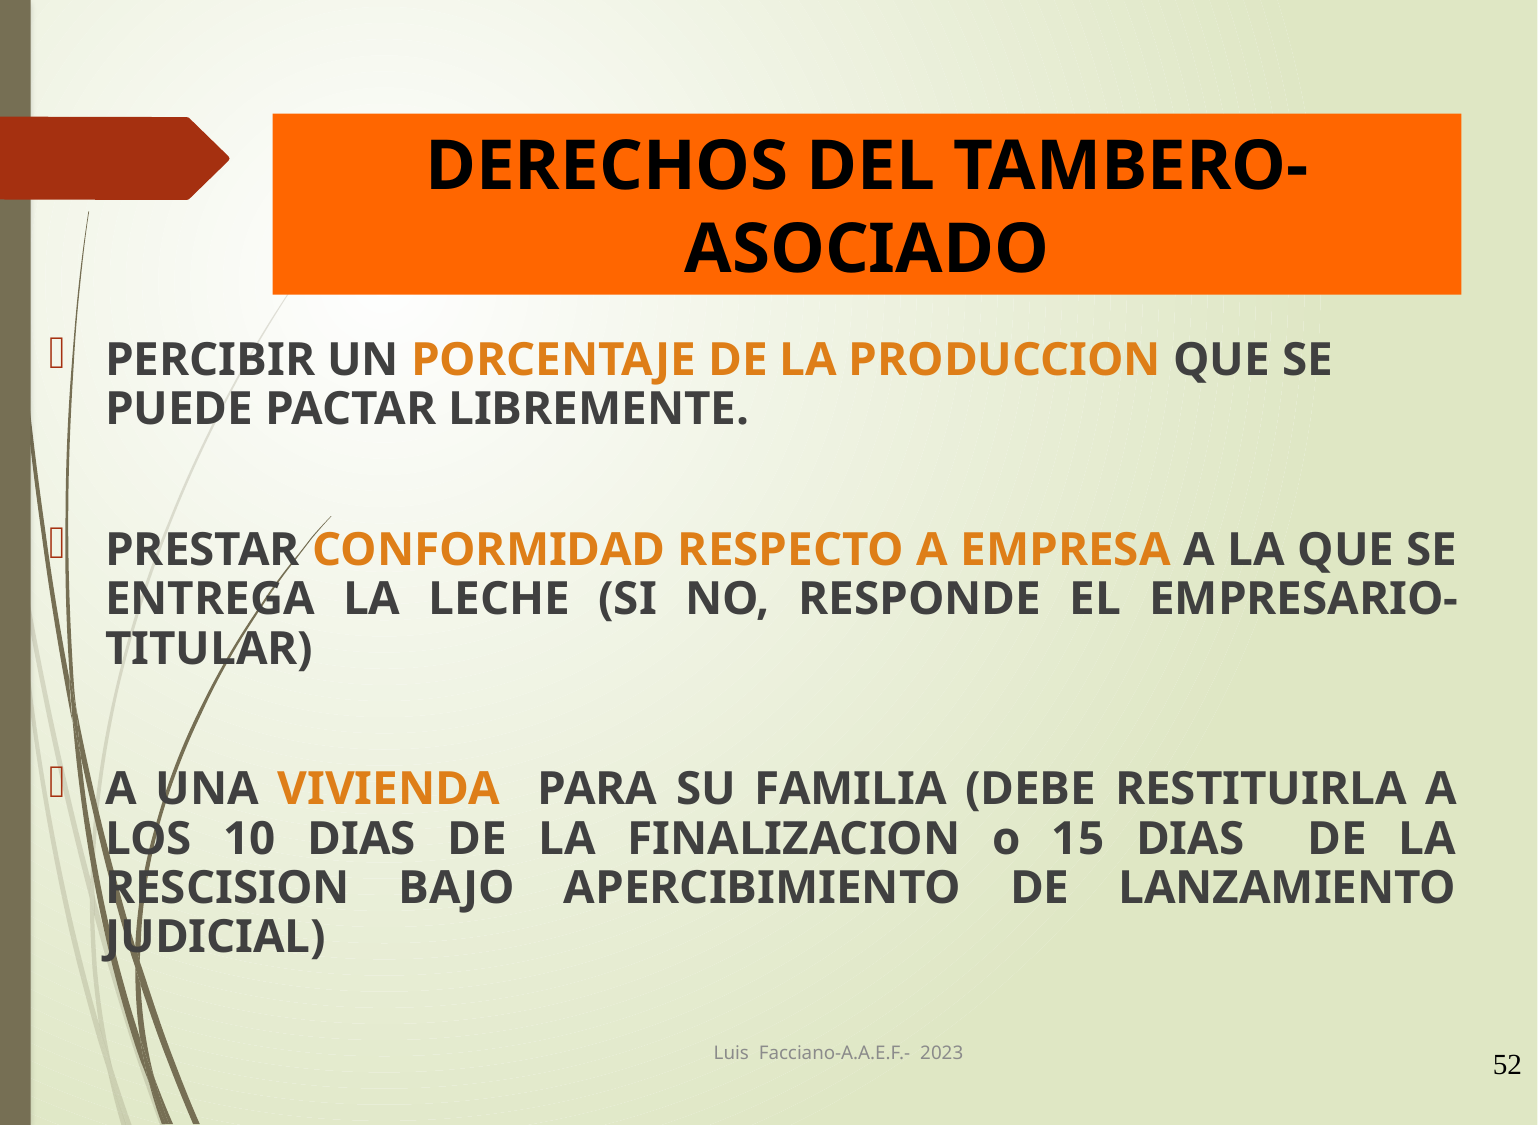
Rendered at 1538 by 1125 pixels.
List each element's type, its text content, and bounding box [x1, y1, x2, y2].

list PERCIBIR UN PORCENTAJE DE LA PRODUCCION QUE SE PUEDE PACTAR LIBREMENTE. PRESTAR CONFORMIDAD RESPECTO A EMPRESA A LA QUE SE ENTREGA LA LECHE (SI NO, RESPONDE EL EMPRESARIO-TITULAR) A UNA VIVIENDA PARA SU FAMILIA (DEBE RESTITUIRLA A LOS 10 DIAS DE LA FINALIZACION o 15 DIAS DE LA RESCISION BAJO APERCIBIMIENTO DE LANZAMIENTO JUDICIAL) [33, 328, 1473, 1048]
title DERECHOS DEL TAMBERO-ASOCIADO [272, 113, 1462, 295]
slide_number 52 [1447, 1050, 1538, 1075]
footer Luis Facciano-A.A.E.F.- 2023 [698, 1032, 1538, 1071]
